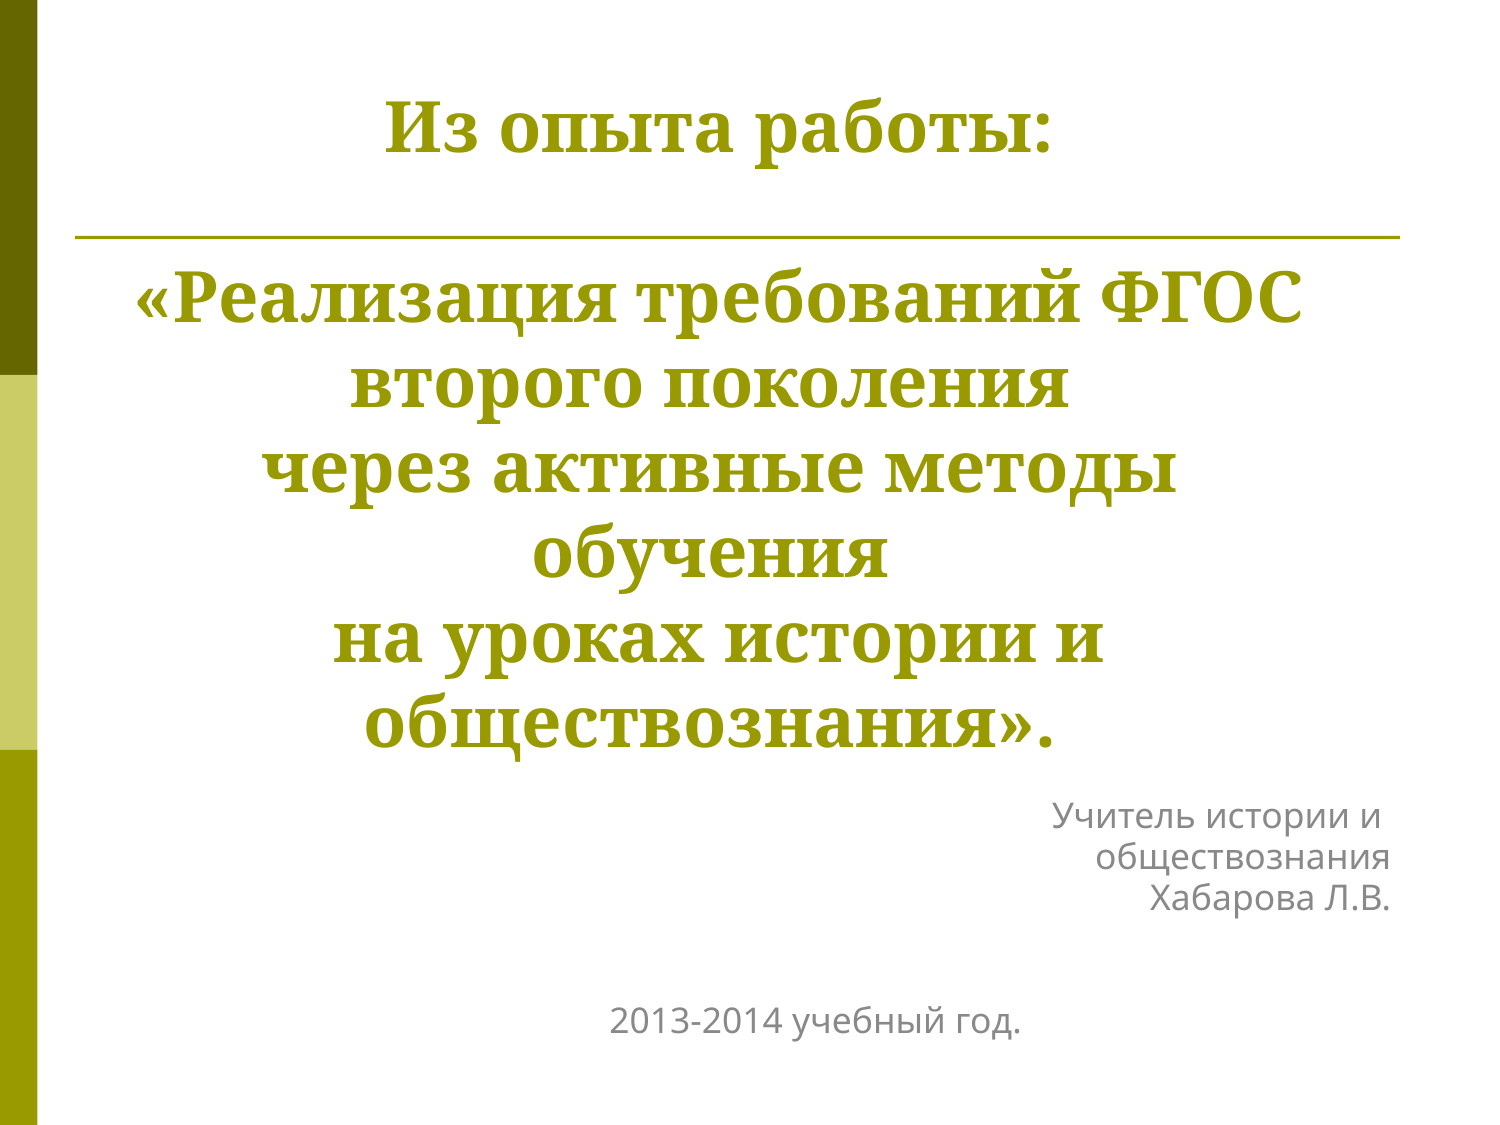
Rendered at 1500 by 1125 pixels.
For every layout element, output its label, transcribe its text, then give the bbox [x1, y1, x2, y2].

title Из опыта работы: «Реализация требований ФГОС второго поколения через активные методы обучения на уроках истории и обществознания». [81, 281, 1358, 523]
subtitle Учитель истории и обществознания Хабарова Л.В. 2013-2014 учебный год. [224, 702, 1407, 927]
